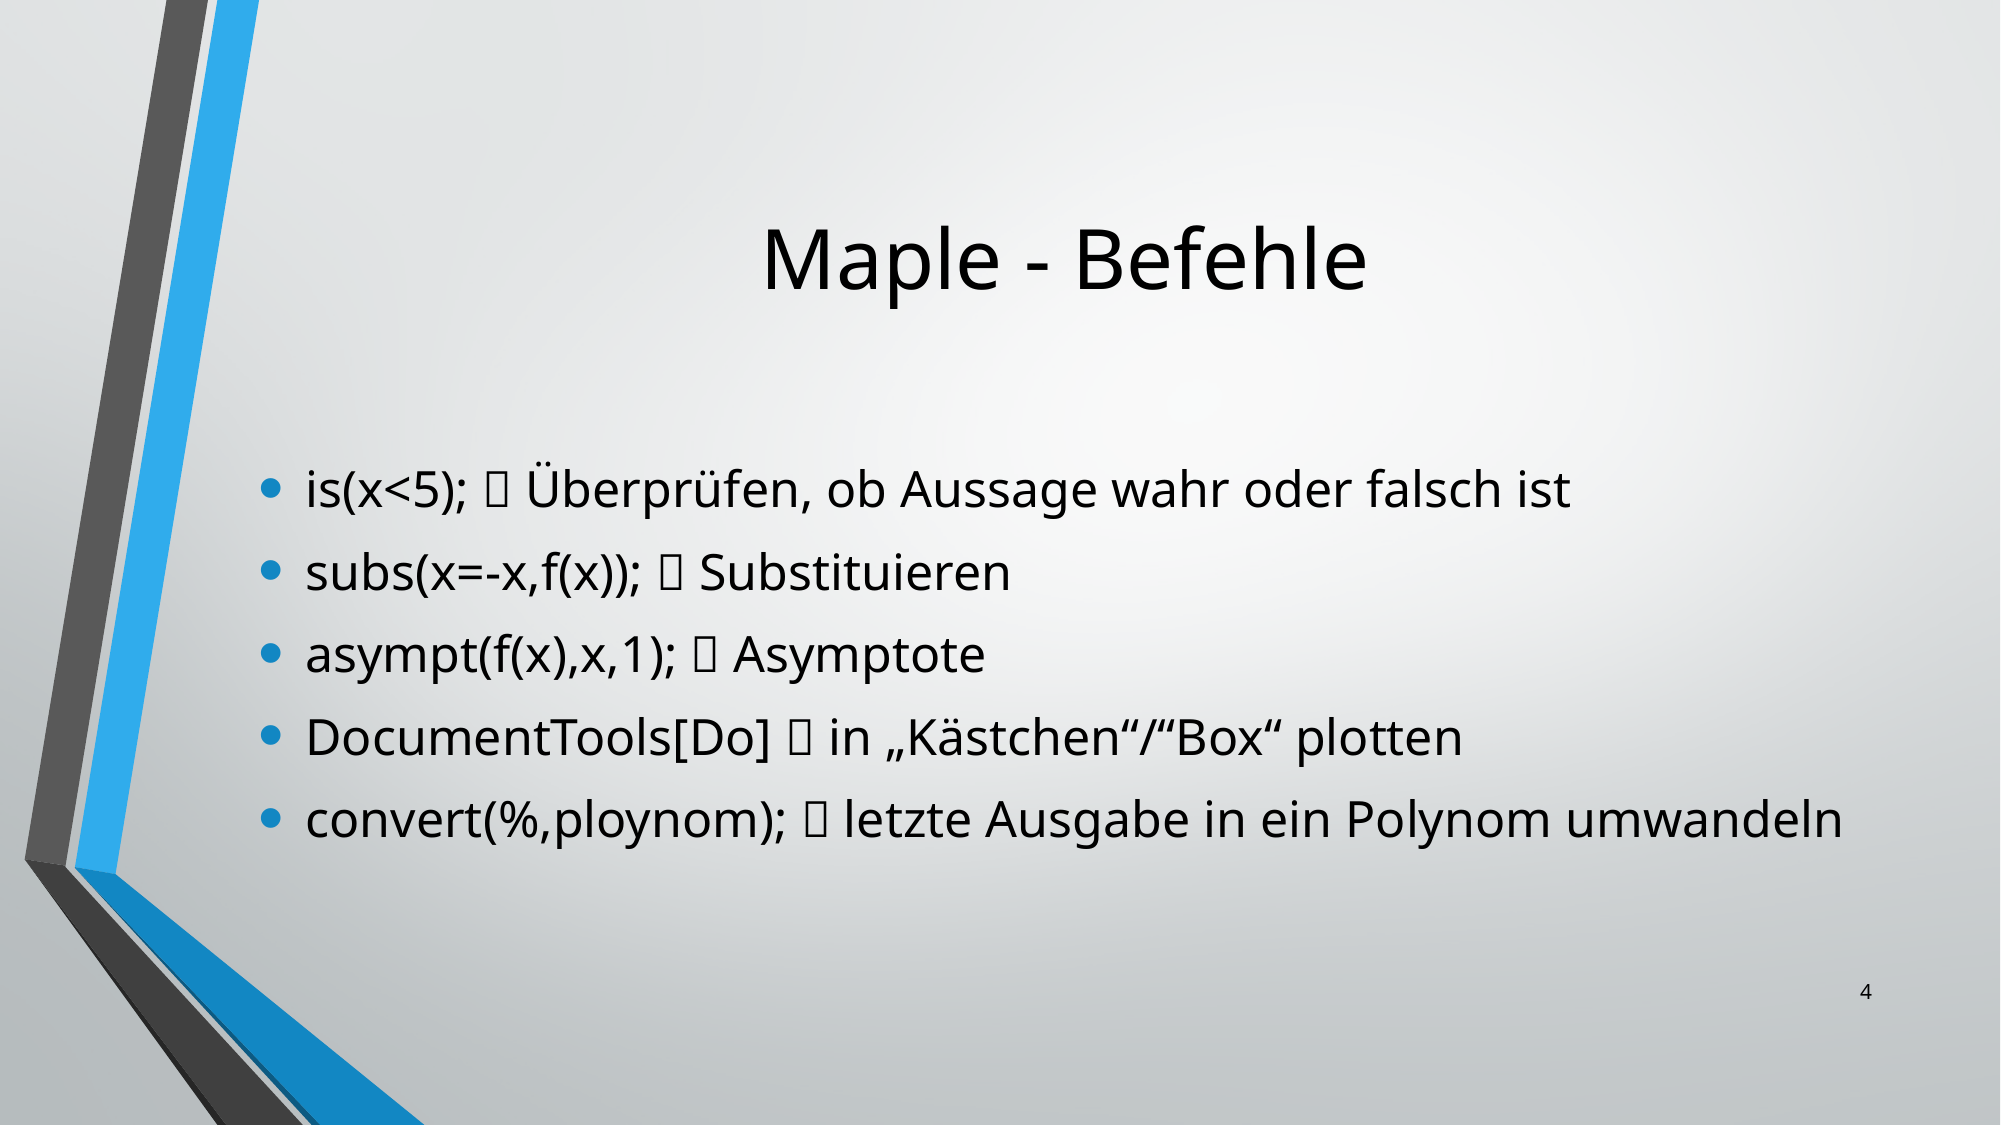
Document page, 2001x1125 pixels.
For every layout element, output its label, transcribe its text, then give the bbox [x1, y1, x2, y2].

list is(x<5);  Überprüfen, ob Aussage wahr oder falsch ist subs(x=-x,f(x));  Substituieren asympt(f(x),x,1);  Asymptote DocumentTools[Do]  in „Kästchen“/“Box“ plotten convert(%,ploynom);  letzte Ausgabe in ein Polynom umwandeln [243, 437, 1887, 950]
title Maple - Befehle [243, 112, 1887, 400]
slide_number 4 [1796, 962, 1887, 1023]
